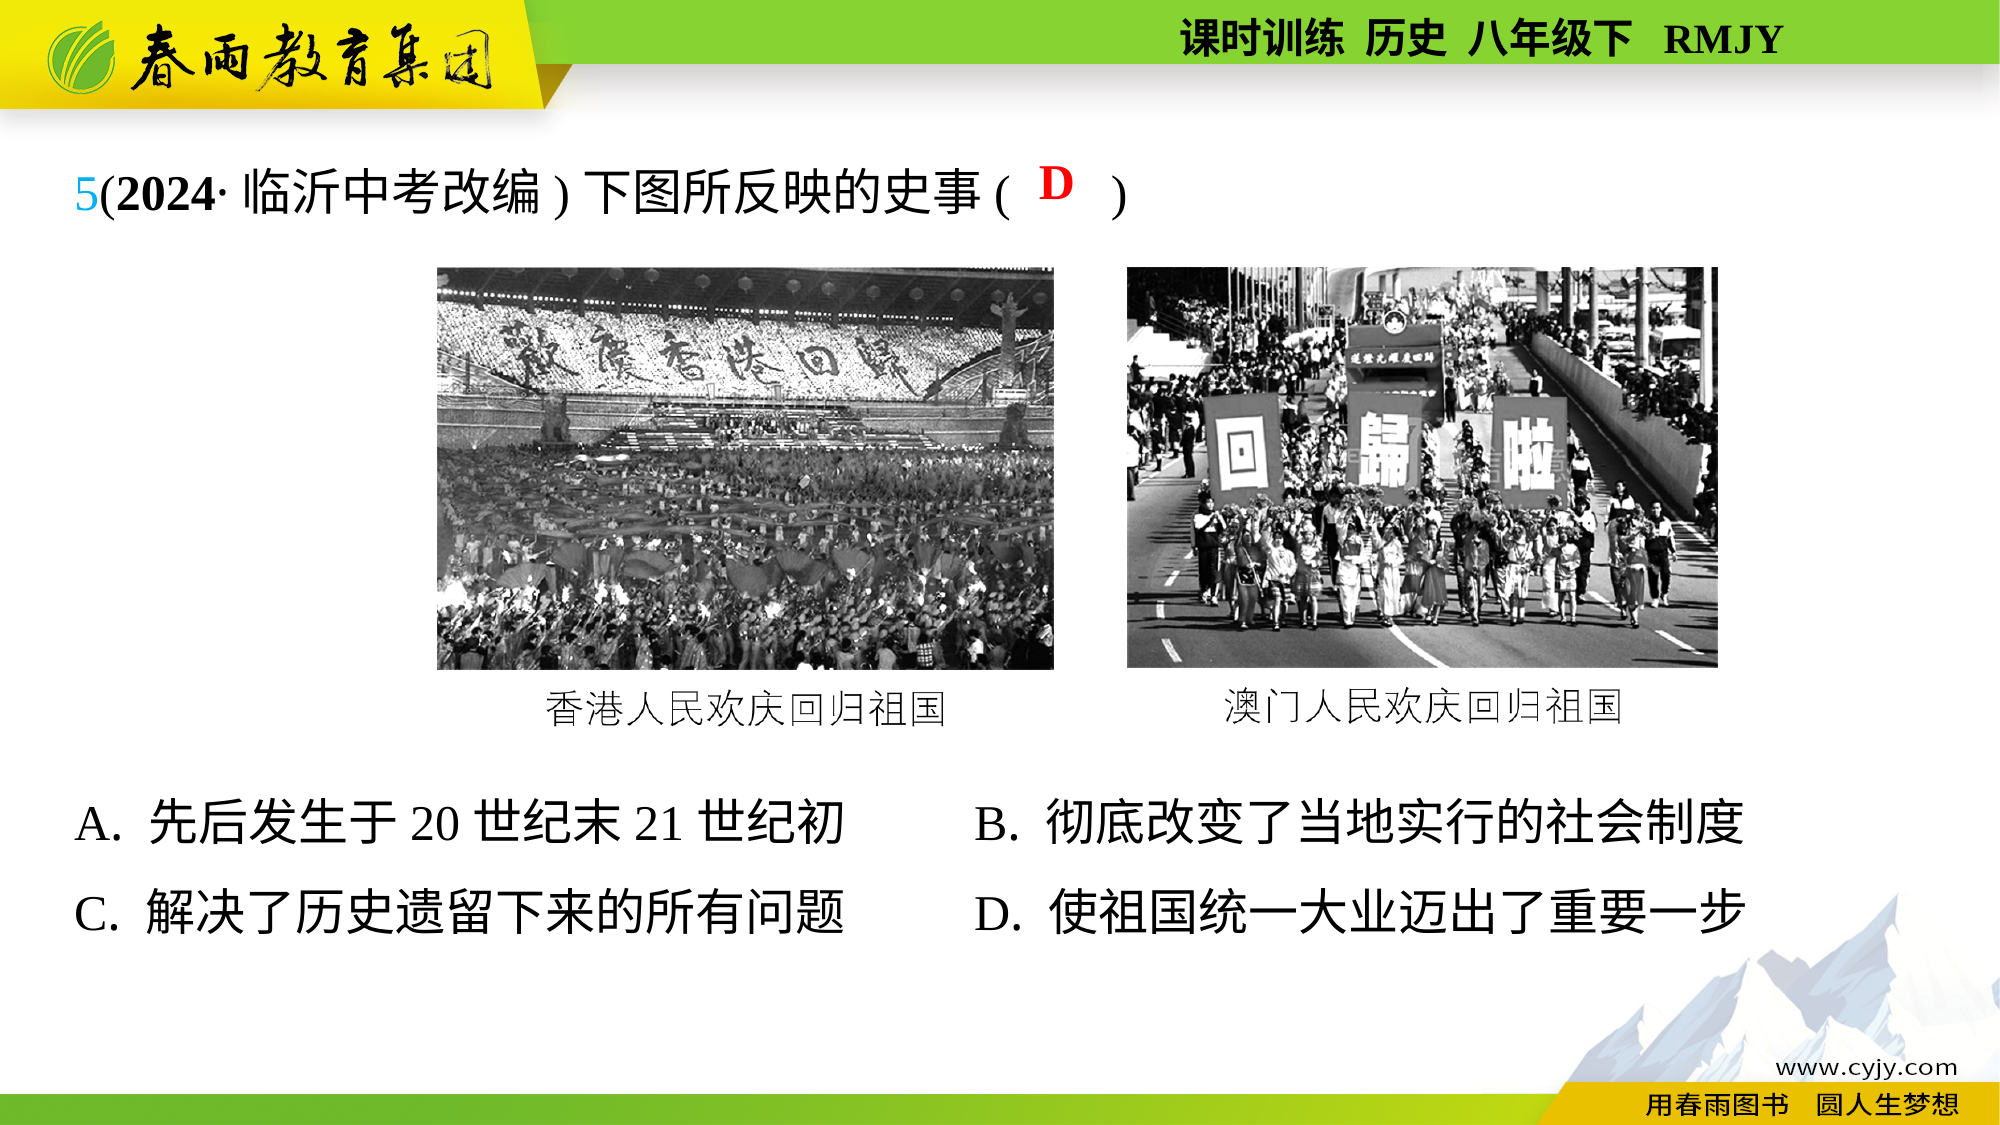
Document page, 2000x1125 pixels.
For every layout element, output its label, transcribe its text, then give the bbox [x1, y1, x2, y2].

text_box D [1023, 141, 1090, 217]
list 5(2024·临沂中考改编)下图所反映的史事( ) A. 先后发生于20世纪末21世纪初 B. 彻底改变了当地实行的社会制度 C. 解决了历史遗留下来的所有问题 D. 使祖国统一大业迈出了重要一步 [59, 122, 1944, 956]
picture [0, 0, 2000, 1125]
